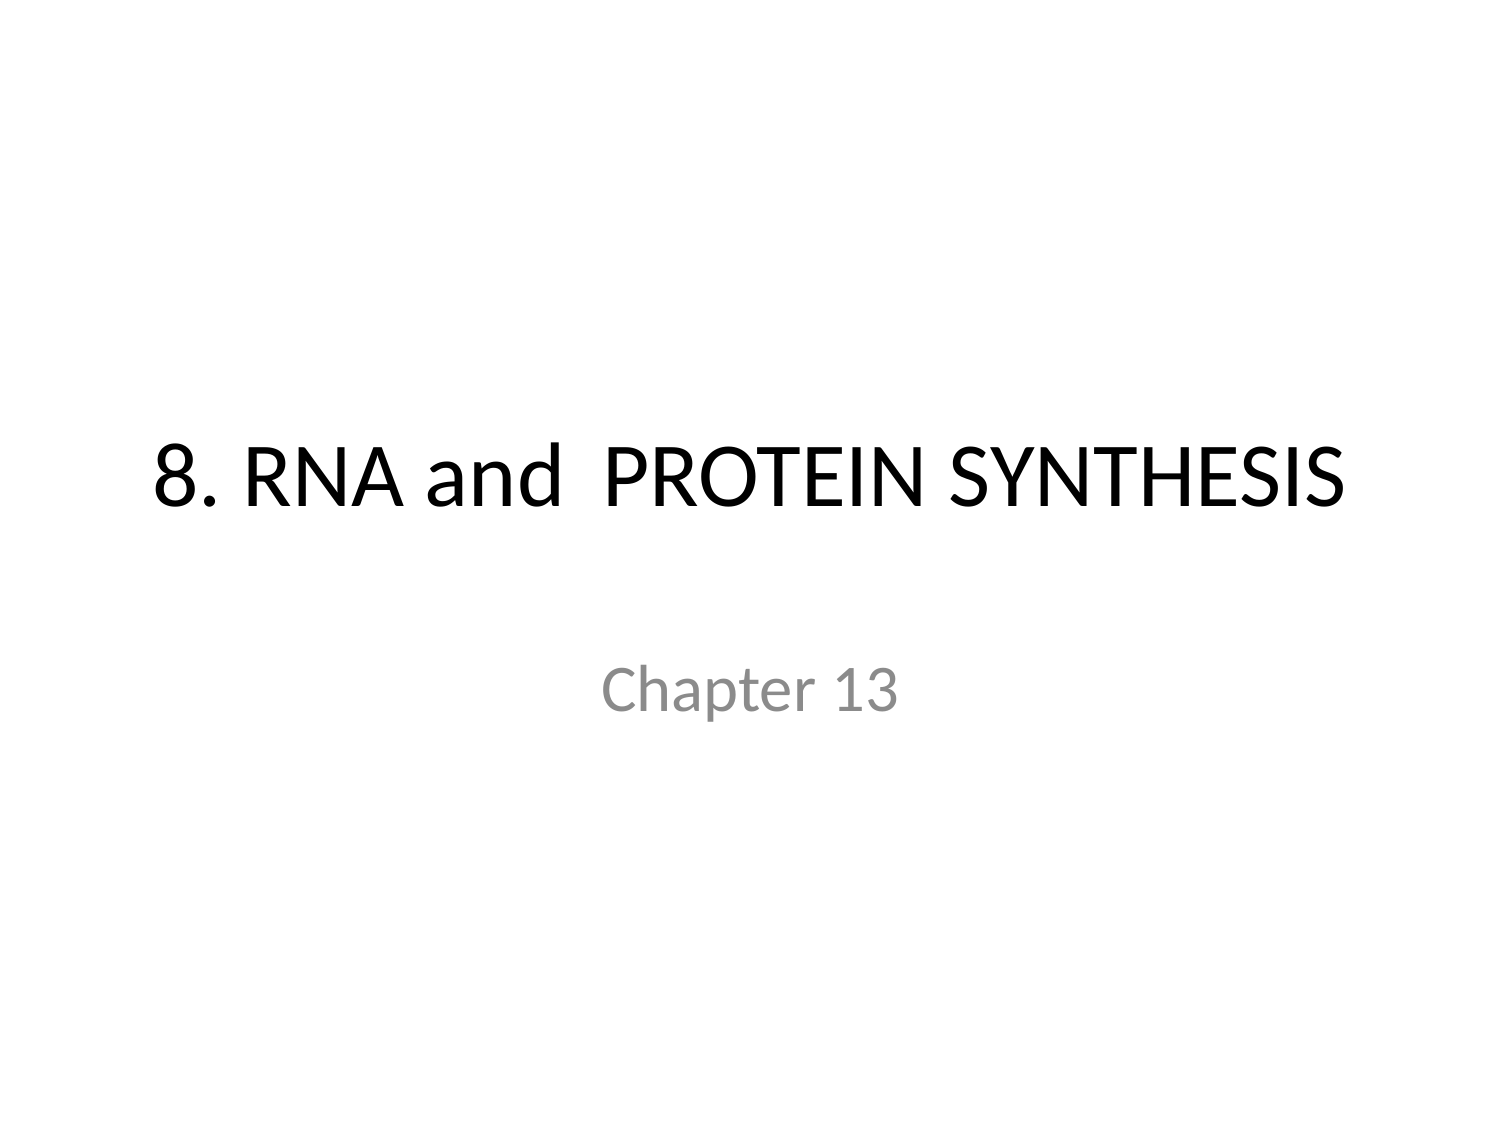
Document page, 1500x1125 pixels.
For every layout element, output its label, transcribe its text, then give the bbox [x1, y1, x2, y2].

subtitle Chapter 13 [225, 637, 1275, 925]
title 8. RNA and PROTEIN SYNTHESIS [112, 349, 1388, 591]
